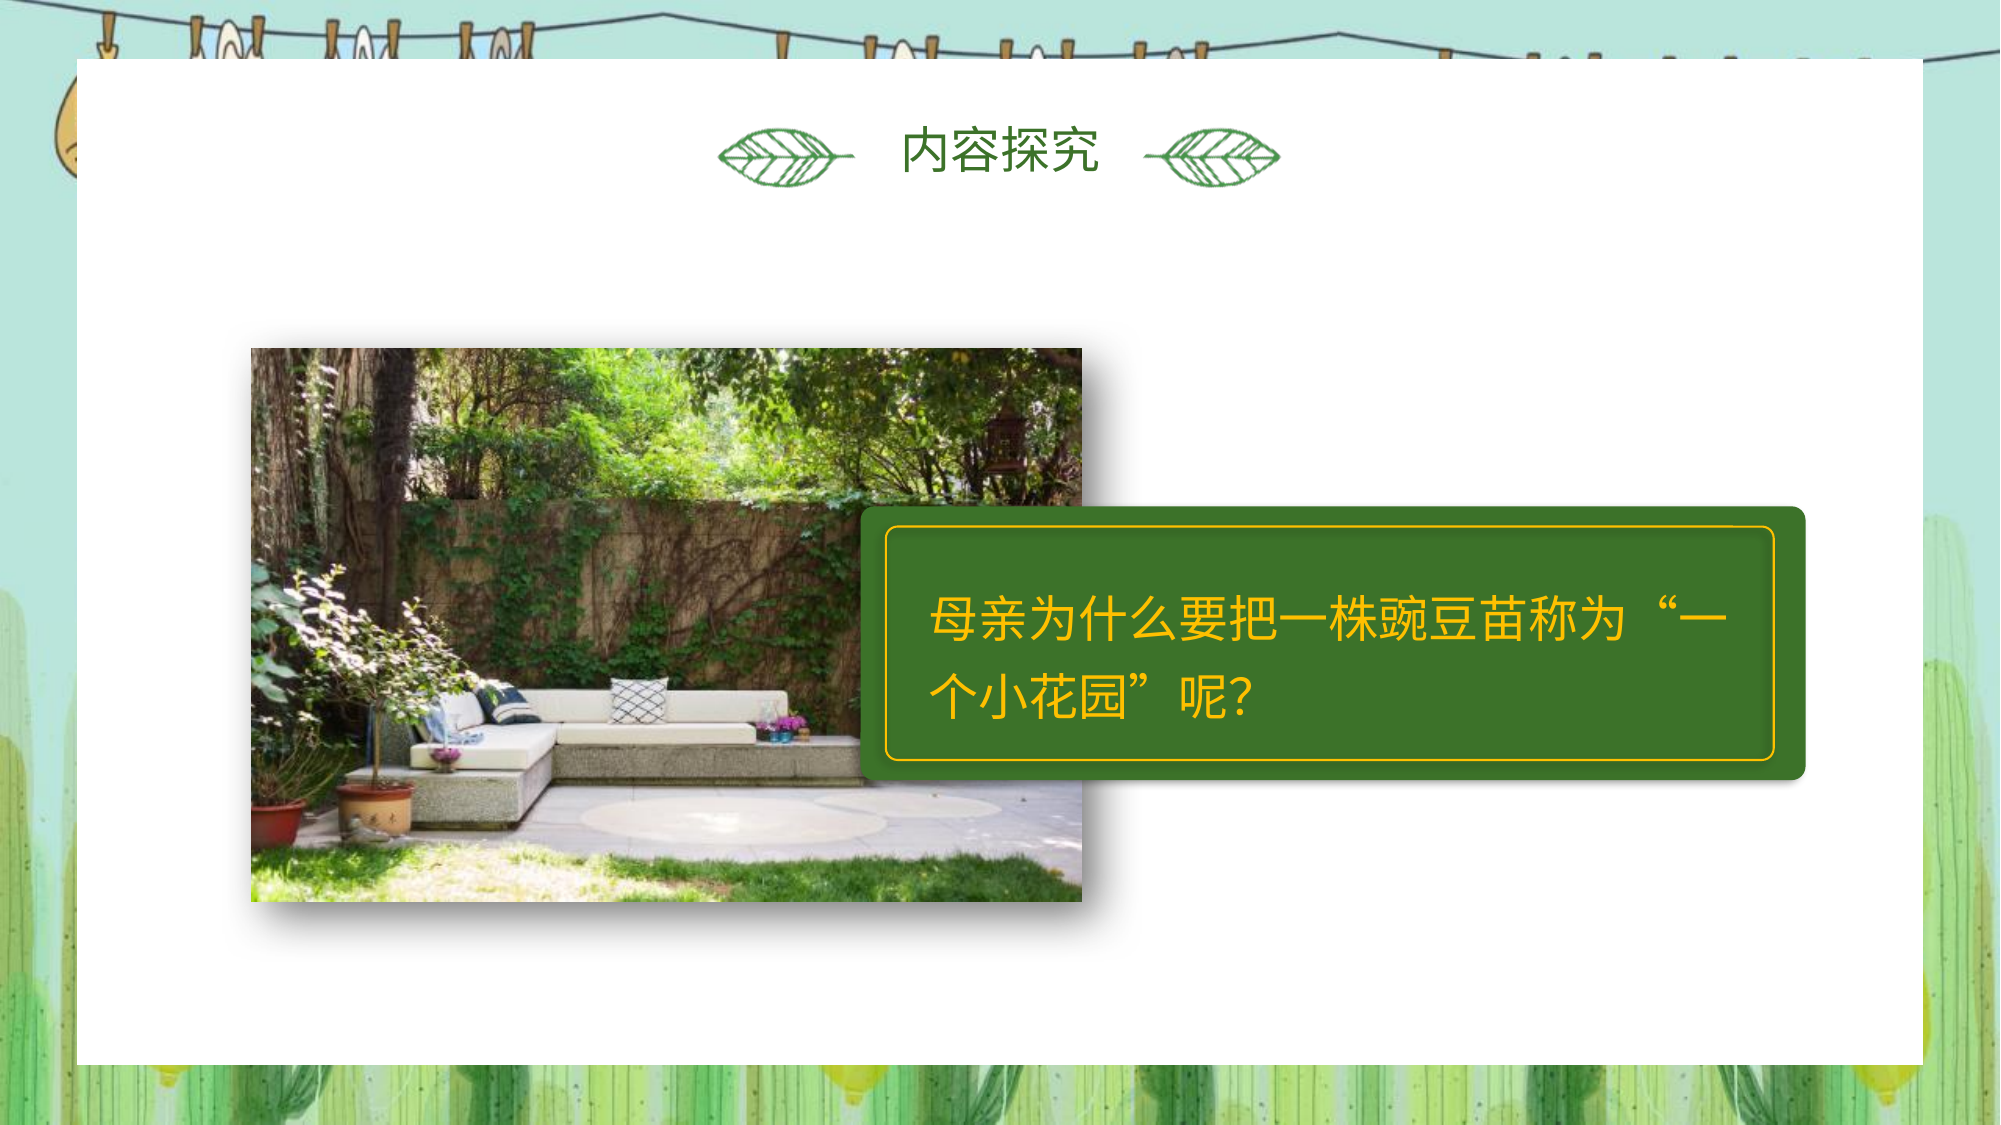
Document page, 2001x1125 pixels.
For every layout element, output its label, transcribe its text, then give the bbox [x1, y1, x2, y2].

text_box [1082, 525, 1775, 762]
list 内容探究 [879, 118, 1120, 201]
text_box [1082, 505, 1807, 782]
picture [0, 0, 2000, 1125]
